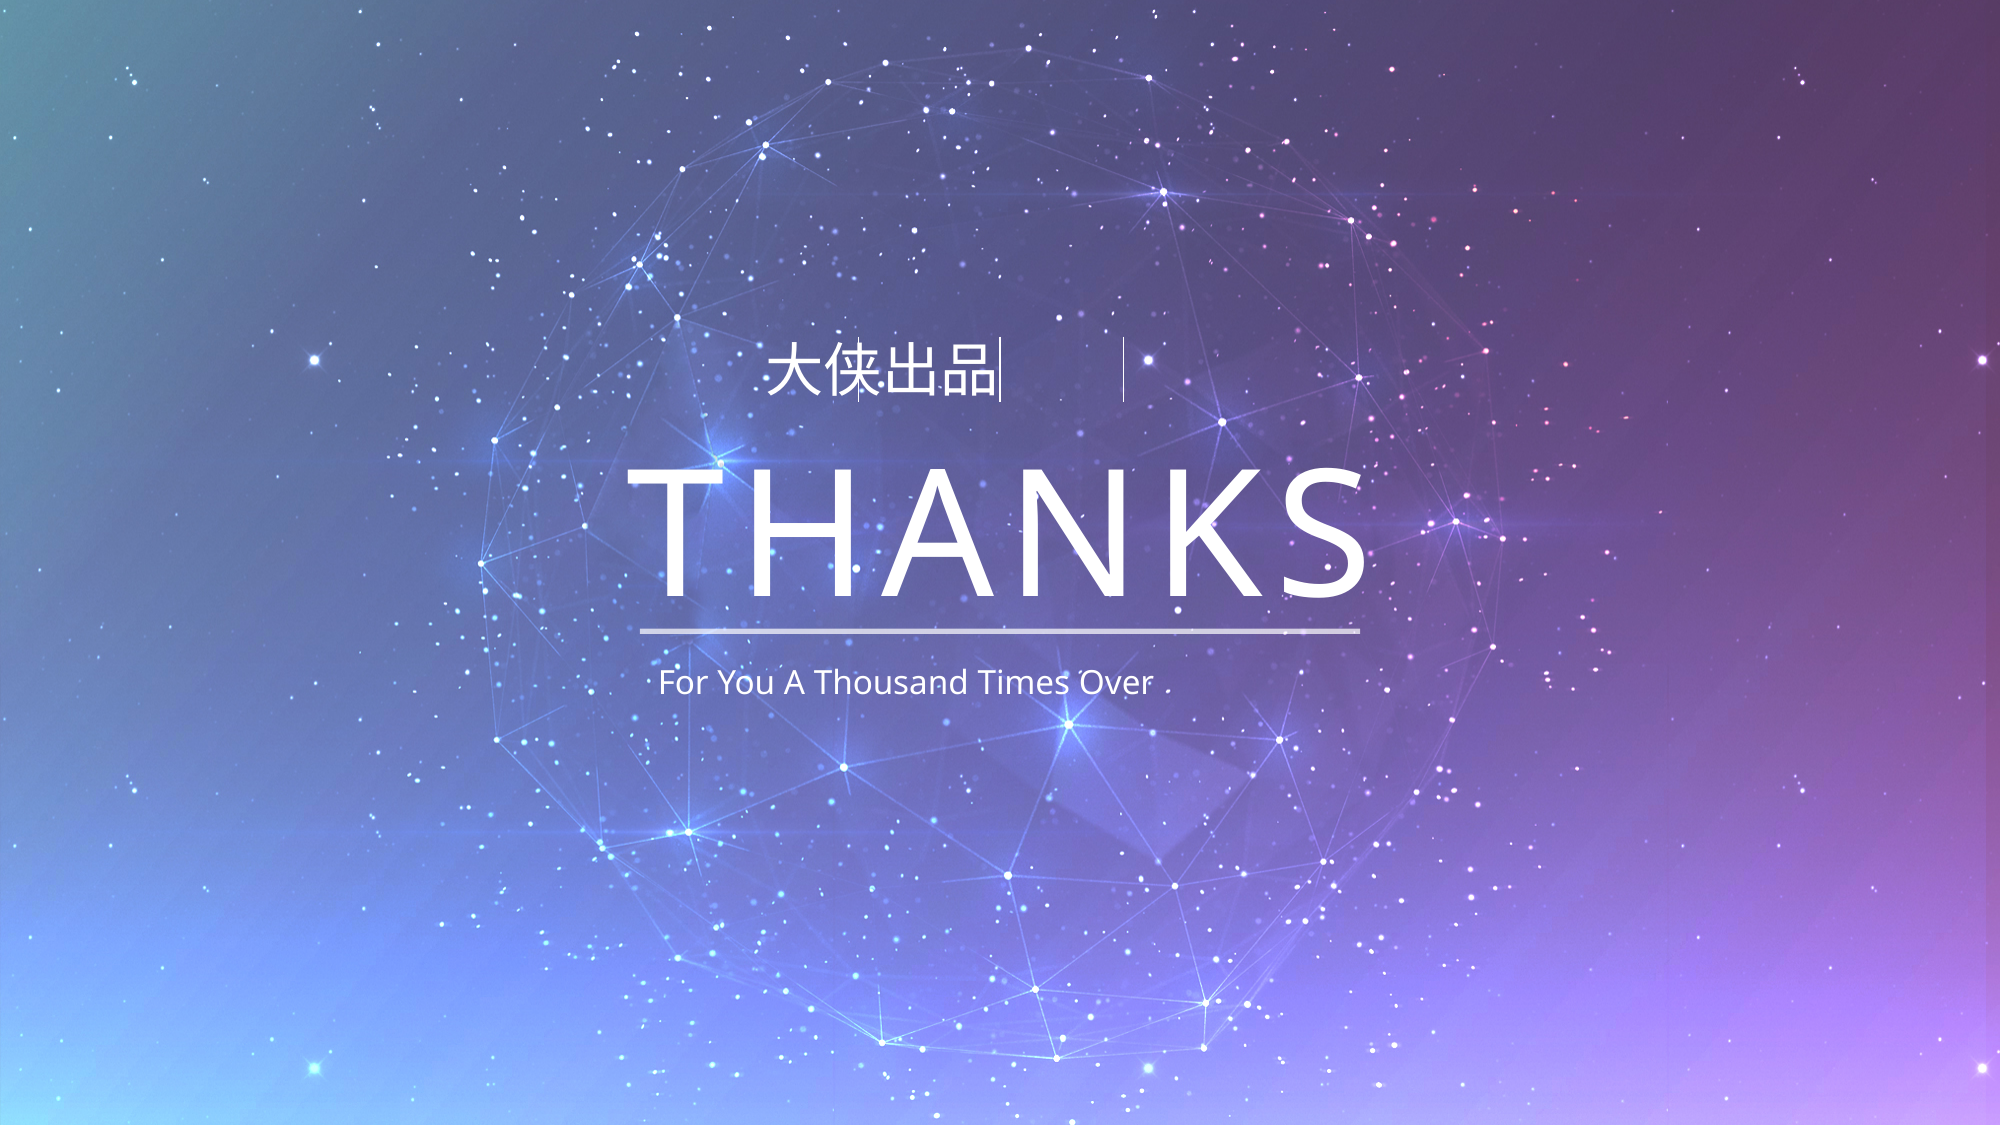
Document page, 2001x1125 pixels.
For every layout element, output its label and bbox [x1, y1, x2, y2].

text_box [751, 325, 1249, 412]
picture [0, 0, 2000, 1125]
